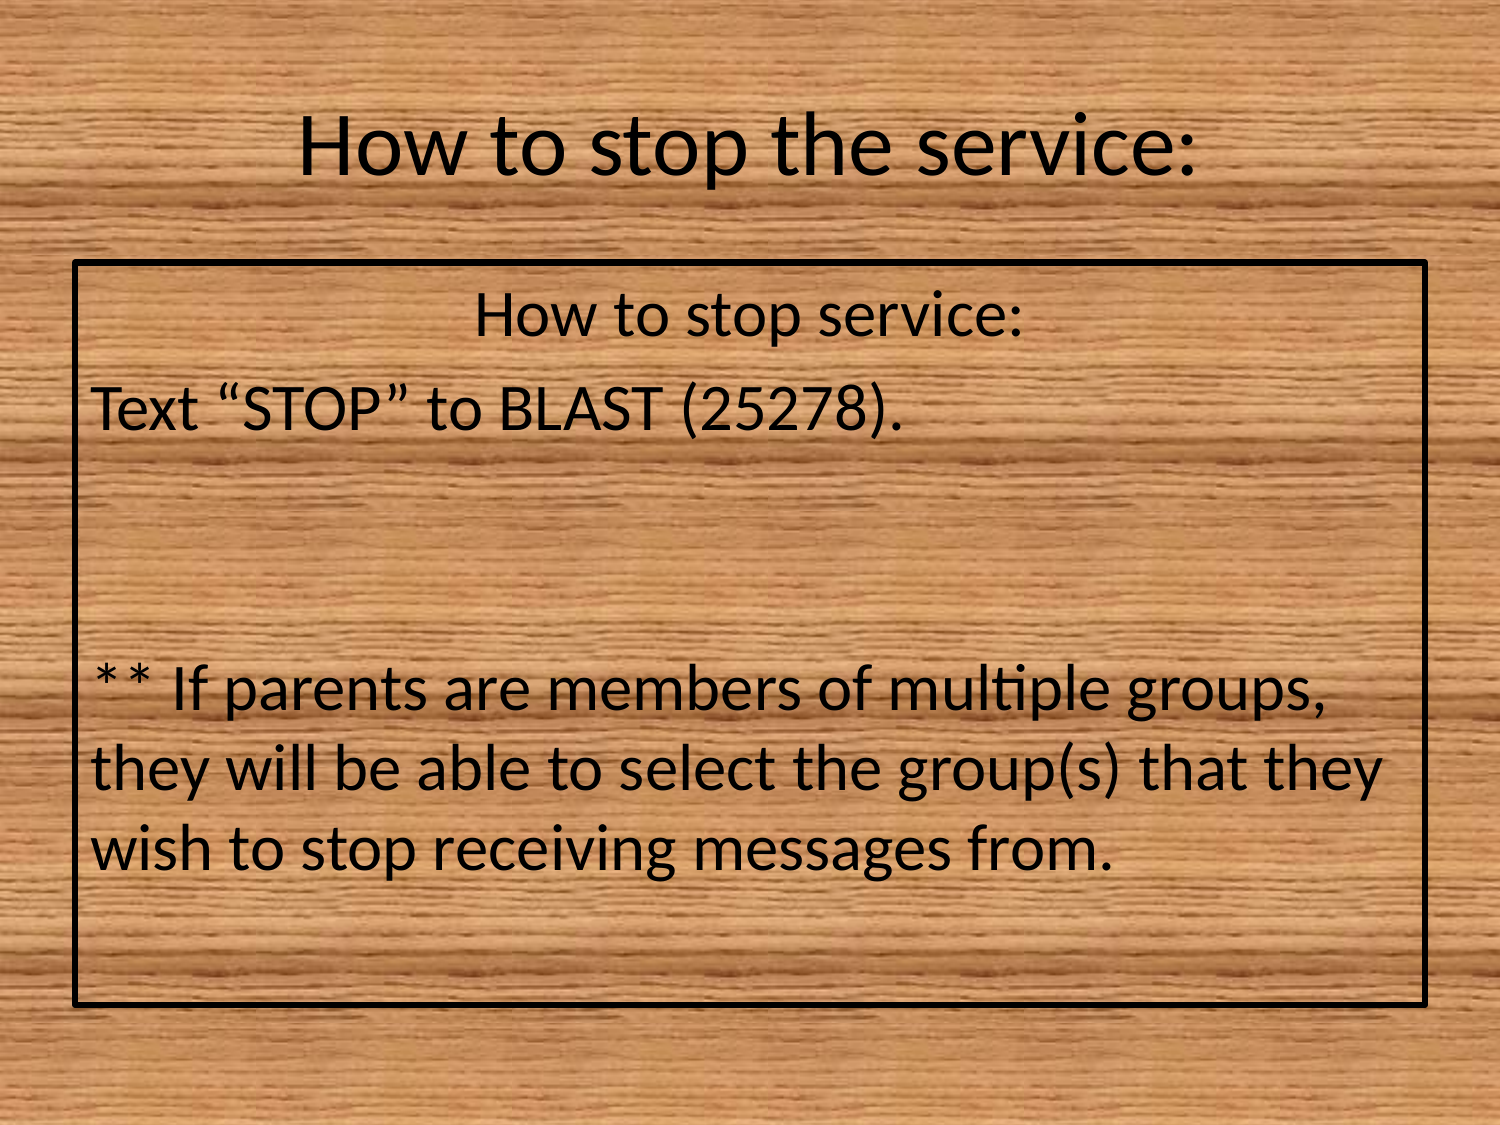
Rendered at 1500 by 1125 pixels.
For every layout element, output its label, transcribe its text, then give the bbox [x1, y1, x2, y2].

picture [0, 0, 1500, 1125]
title How to stop the service: [75, 45, 1425, 233]
list How to stop service: Text “STOP” to BLAST (25278). ** If parents are members of multiple groups, they will be able to select the group(s) that they wish to stop receiving messages from. [75, 262, 1425, 1005]
